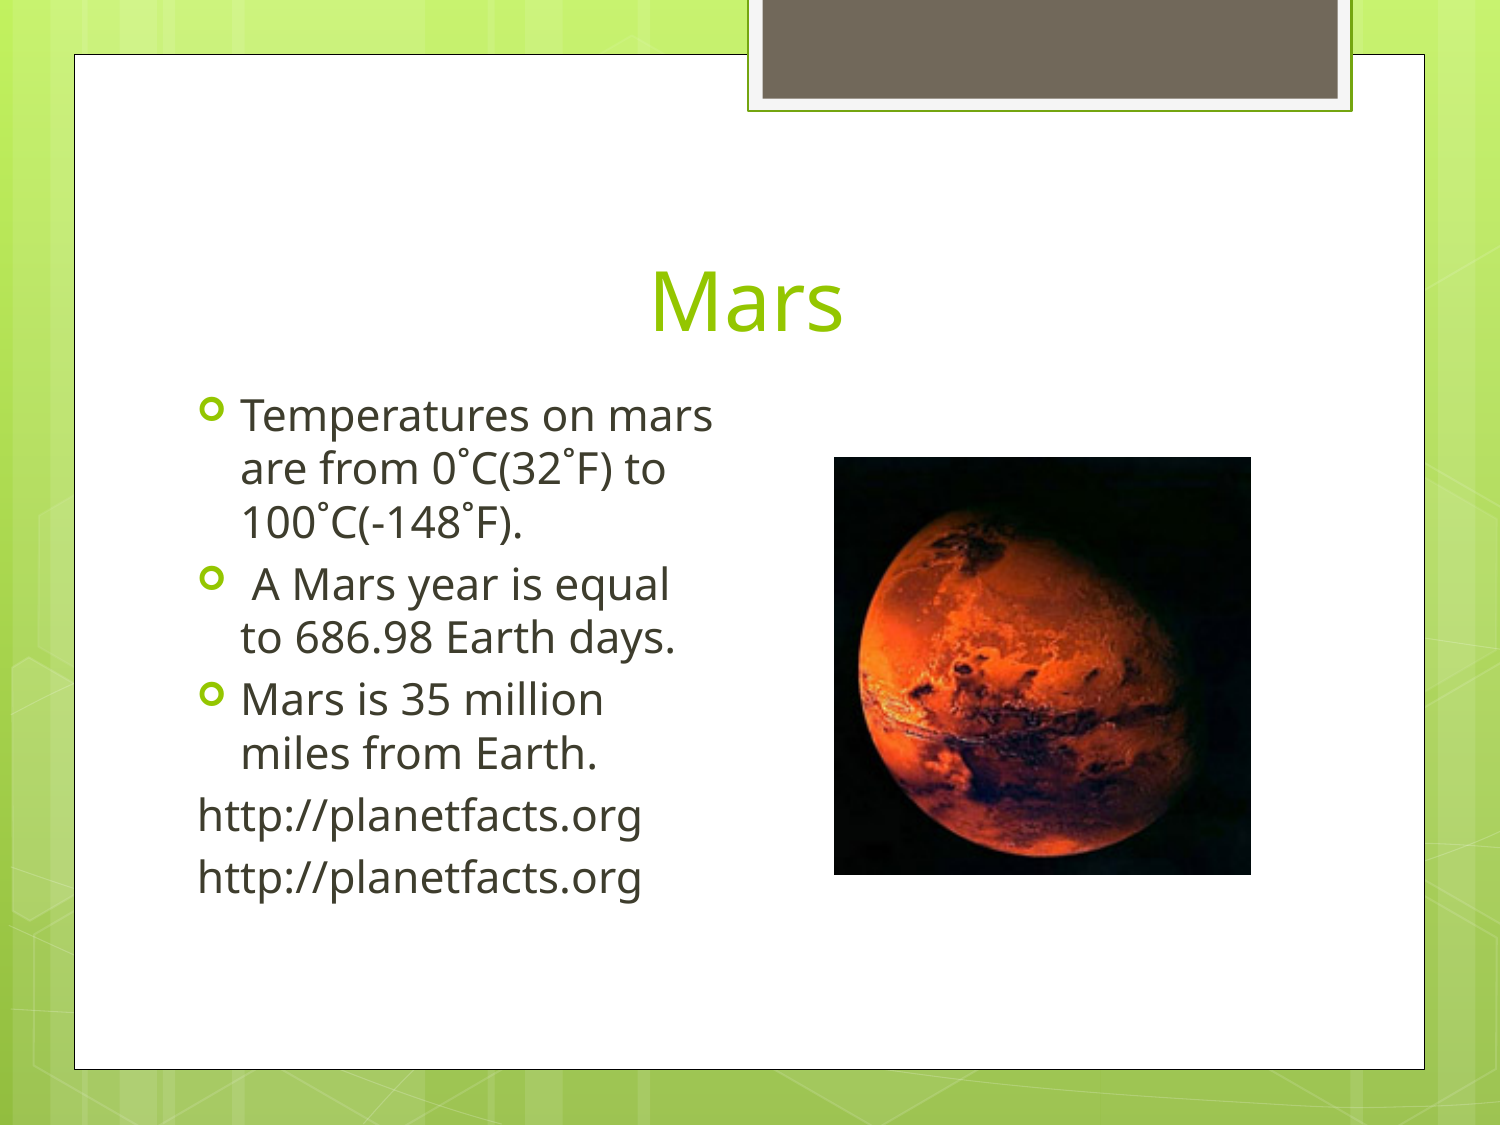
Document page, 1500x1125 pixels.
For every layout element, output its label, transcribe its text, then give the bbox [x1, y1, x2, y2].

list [833, 457, 1251, 875]
list Temperatures on mars are from 0˚C(32˚F) to 100˚C(-148˚F). A Mars year is equal to 686.98 Earth days. Mars is 35 million miles from Earth. http://planetfacts.org http://planetfacts.org [171, 379, 732, 953]
title Mars [171, 168, 1324, 357]
